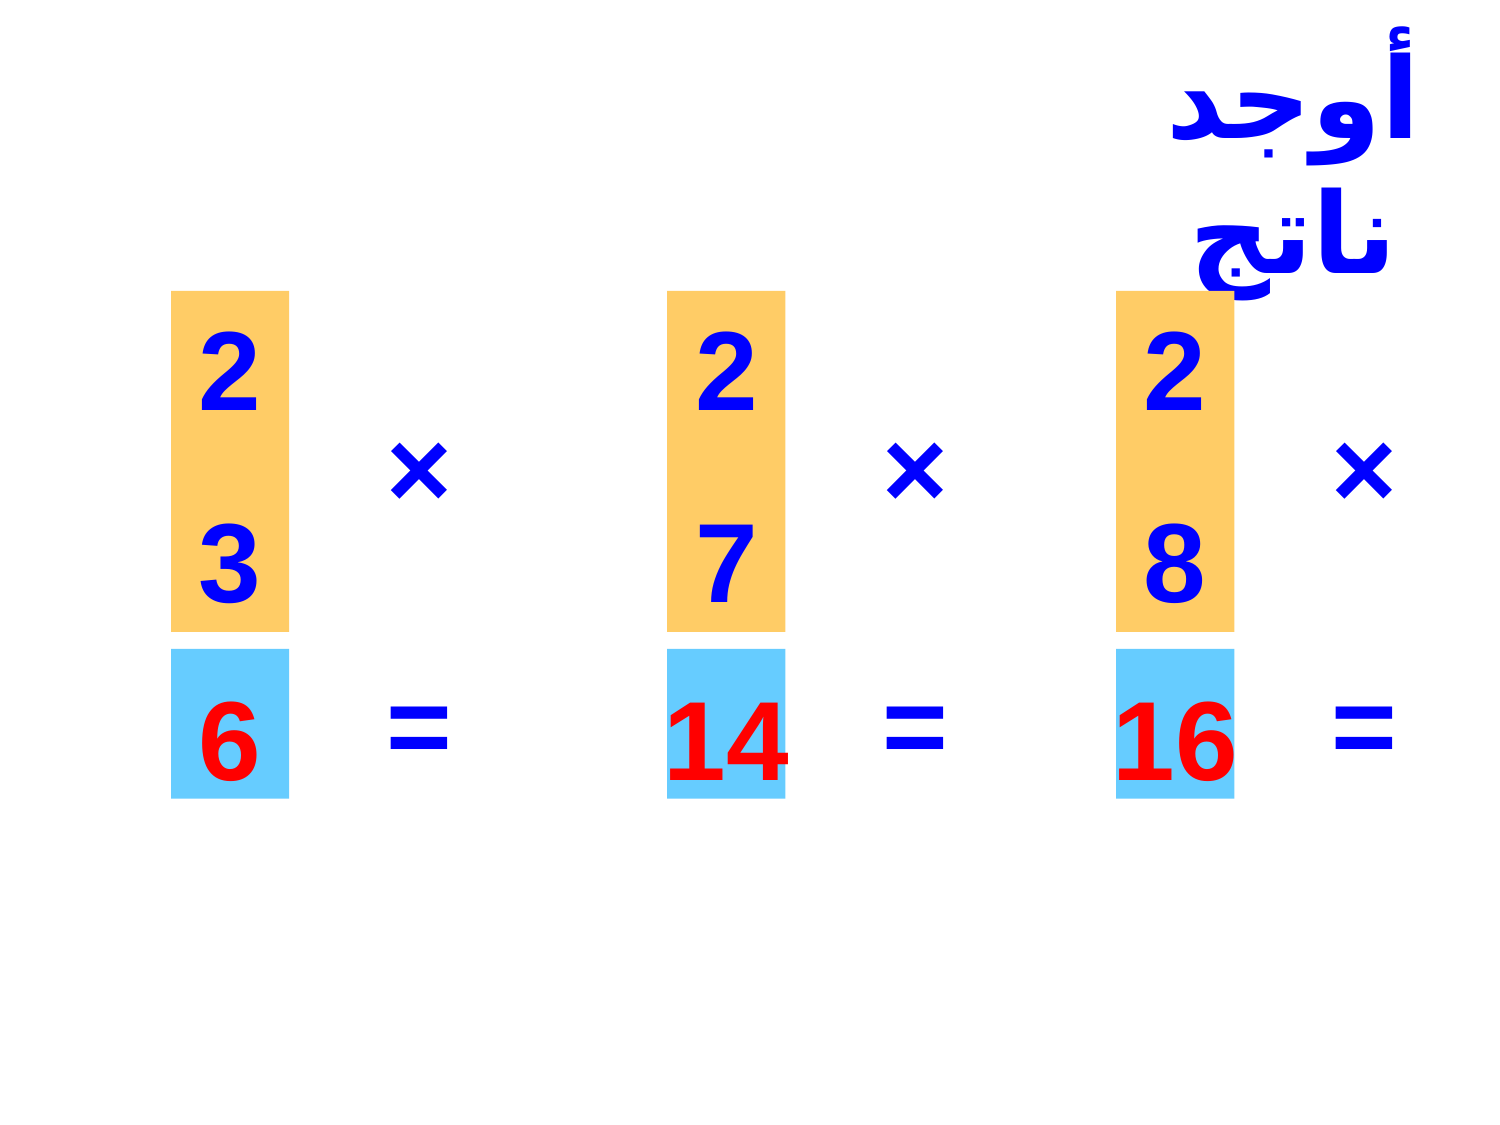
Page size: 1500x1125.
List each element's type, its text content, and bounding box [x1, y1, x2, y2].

text_box = [856, 645, 975, 795]
text_box 16 [1068, 660, 1282, 811]
text_box × [855, 388, 975, 539]
text_box 2 3 [171, 290, 290, 632]
text_box 2 7 [667, 290, 786, 632]
text_box 6 [123, 660, 337, 811]
text_box = [360, 645, 479, 795]
text_box [171, 648, 290, 660]
text_box 2 8 [1116, 290, 1235, 632]
text_box أوجد ناتج [1080, 18, 1500, 304]
text_box [1116, 648, 1235, 660]
text_box × [359, 388, 478, 539]
text_box × [1304, 388, 1424, 539]
text_box = [1305, 645, 1424, 795]
text_box [667, 648, 786, 660]
text_box 14 [620, 660, 833, 811]
